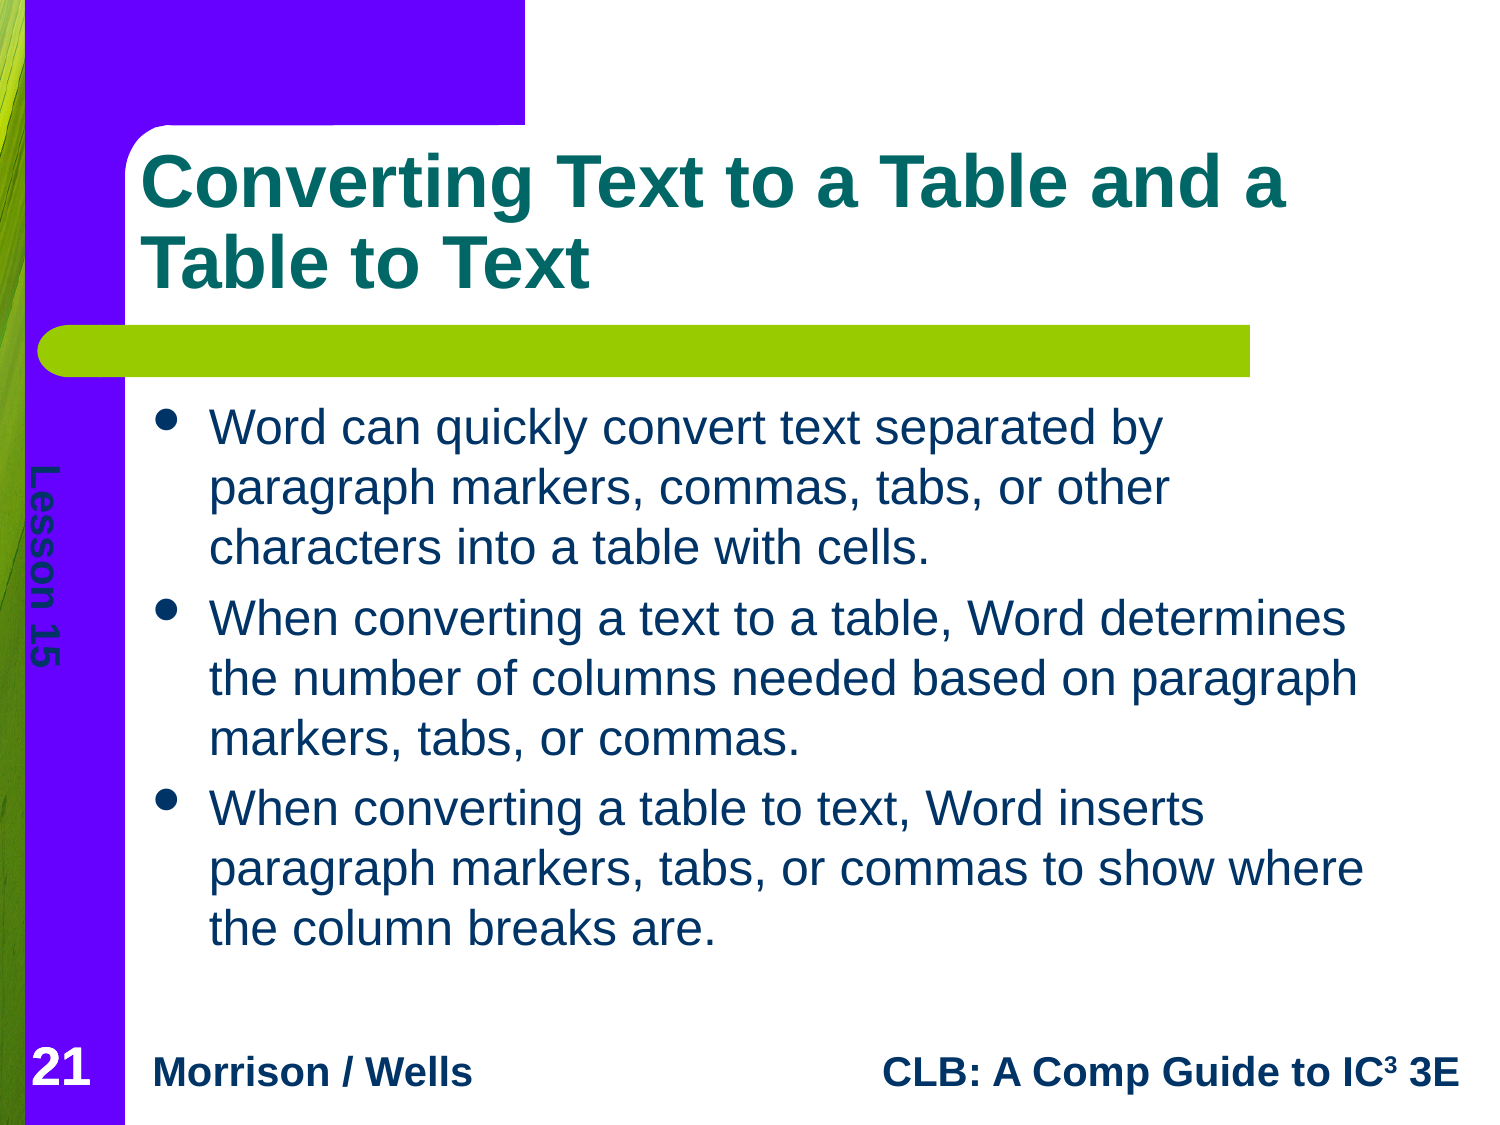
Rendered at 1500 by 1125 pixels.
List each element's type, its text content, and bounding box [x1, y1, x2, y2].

picture [0, 0, 25, 1125]
list Word can quickly convert text separated by paragraph markers, commas, tabs, or other characters into a table with cells. When converting a text to a table, Word determines the number of columns needed based on paragraph markers, tabs, or commas. When converting a table to text, Word inserts paragraph markers, tabs, or commas to show where the column breaks are. [137, 387, 1401, 1013]
title Converting Text to a Table and a Table to Text [124, 124, 1426, 313]
text_box 21 [13, 1023, 111, 1105]
